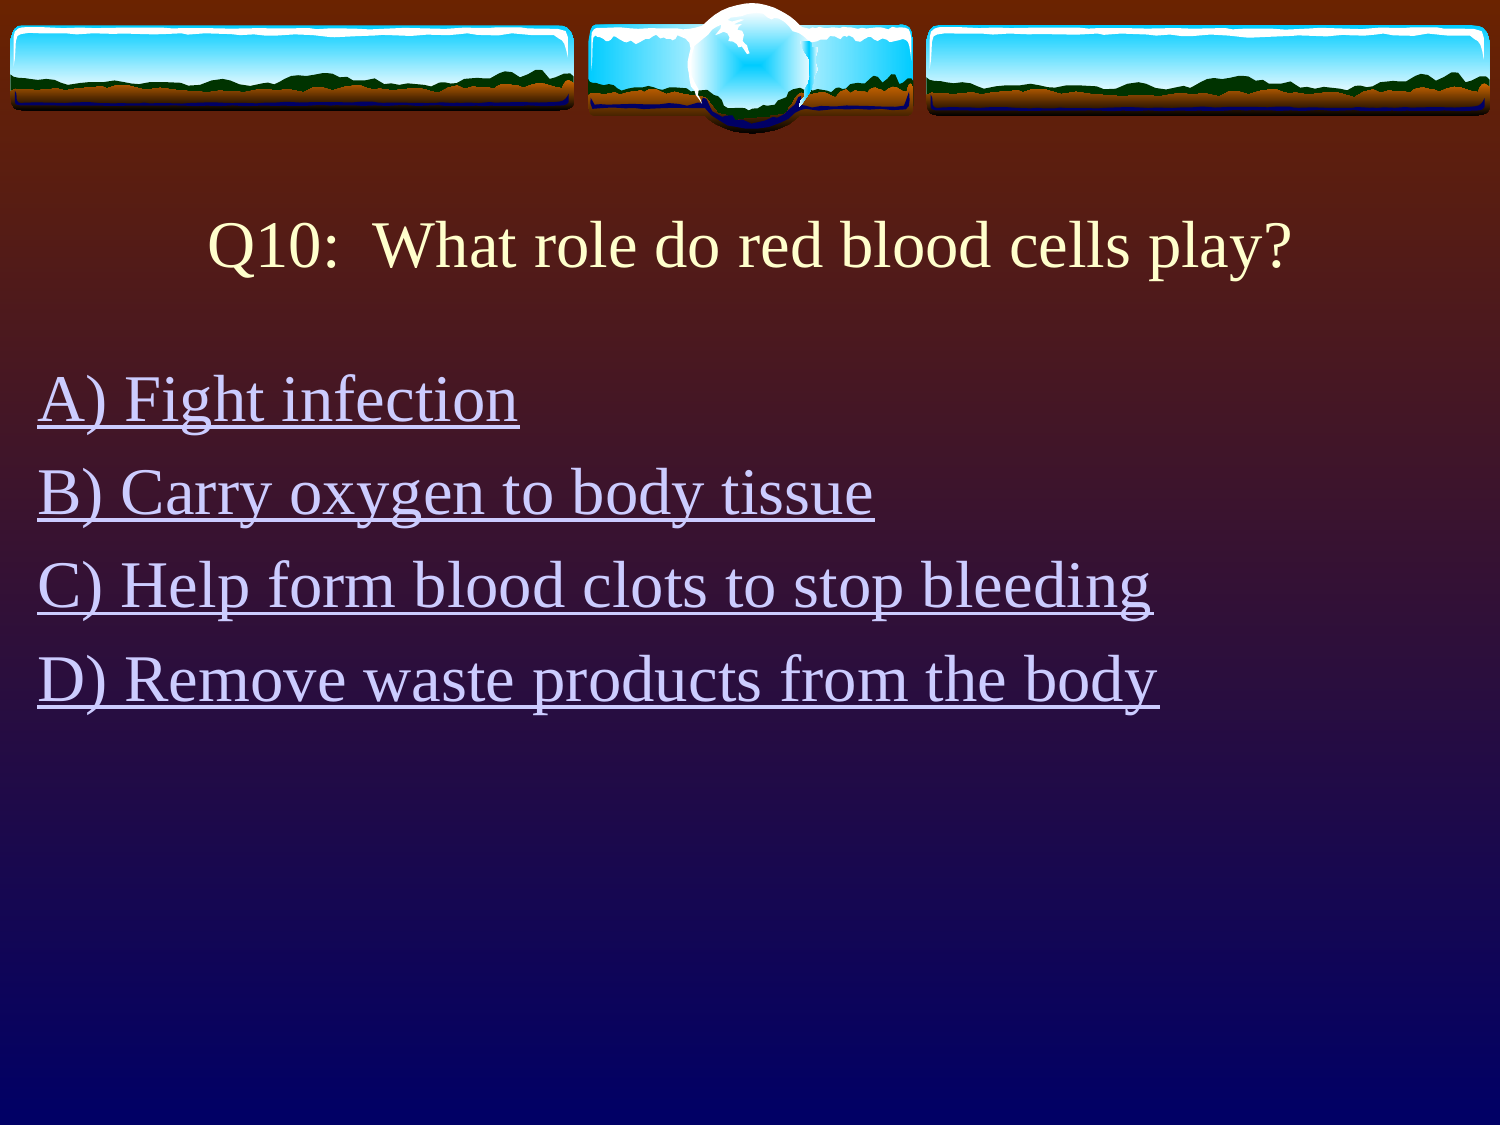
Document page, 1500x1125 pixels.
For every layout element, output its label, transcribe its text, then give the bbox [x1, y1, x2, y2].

title Q10: What role do red blood cells play? [21, 145, 1480, 336]
list A) Fight infection B) Carry oxygen to body tissue C) Help form blood clots to stop bleeding D) Remove waste products from the body [21, 346, 1482, 1026]
